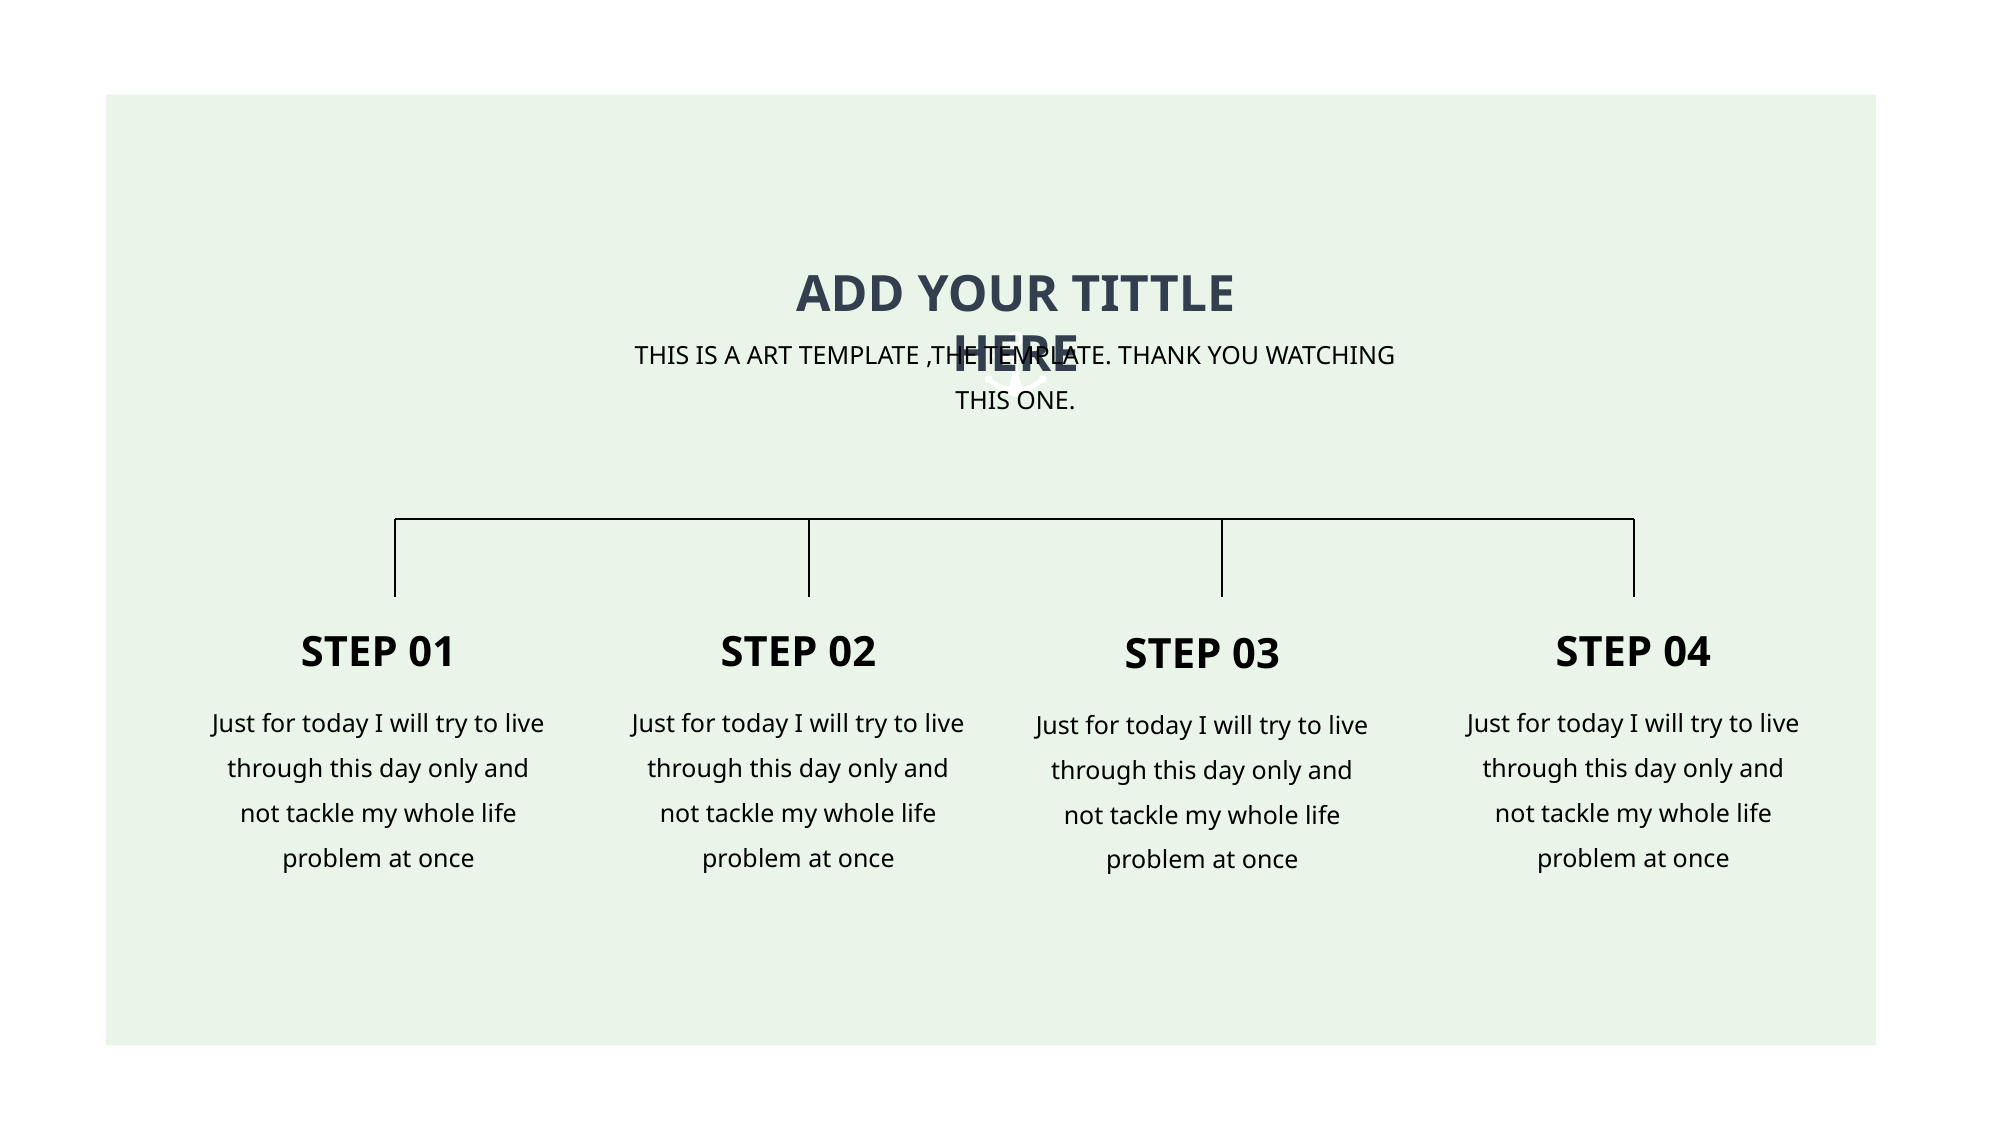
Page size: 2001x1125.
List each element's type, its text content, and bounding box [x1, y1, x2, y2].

text_box Just for today I will try to live through this day only and not tackle my whole life problem at once [192, 685, 565, 880]
text_box THIS IS A ART TEMPLATE ,THE TEMPLATE. THANK YOU WATCHING THIS ONE. [613, 317, 1418, 422]
text_box Just for today I will try to live through this day only and not tackle my whole life problem at once [1447, 685, 1820, 880]
text_box ADD YOUR TITTLE HERE [752, 253, 1279, 317]
text_box [105, 94, 1877, 1046]
text_box STEP 02 [627, 617, 969, 683]
text_box Just for today I will try to live through this day only and not tackle my whole life problem at once [612, 685, 985, 880]
text_box STEP 01 [208, 617, 549, 683]
text_box Just for today I will try to live through this day only and not tackle my whole life problem at once [1016, 687, 1389, 882]
text_box STEP 04 [1463, 617, 1804, 683]
text_box STEP 03 [1031, 619, 1373, 685]
